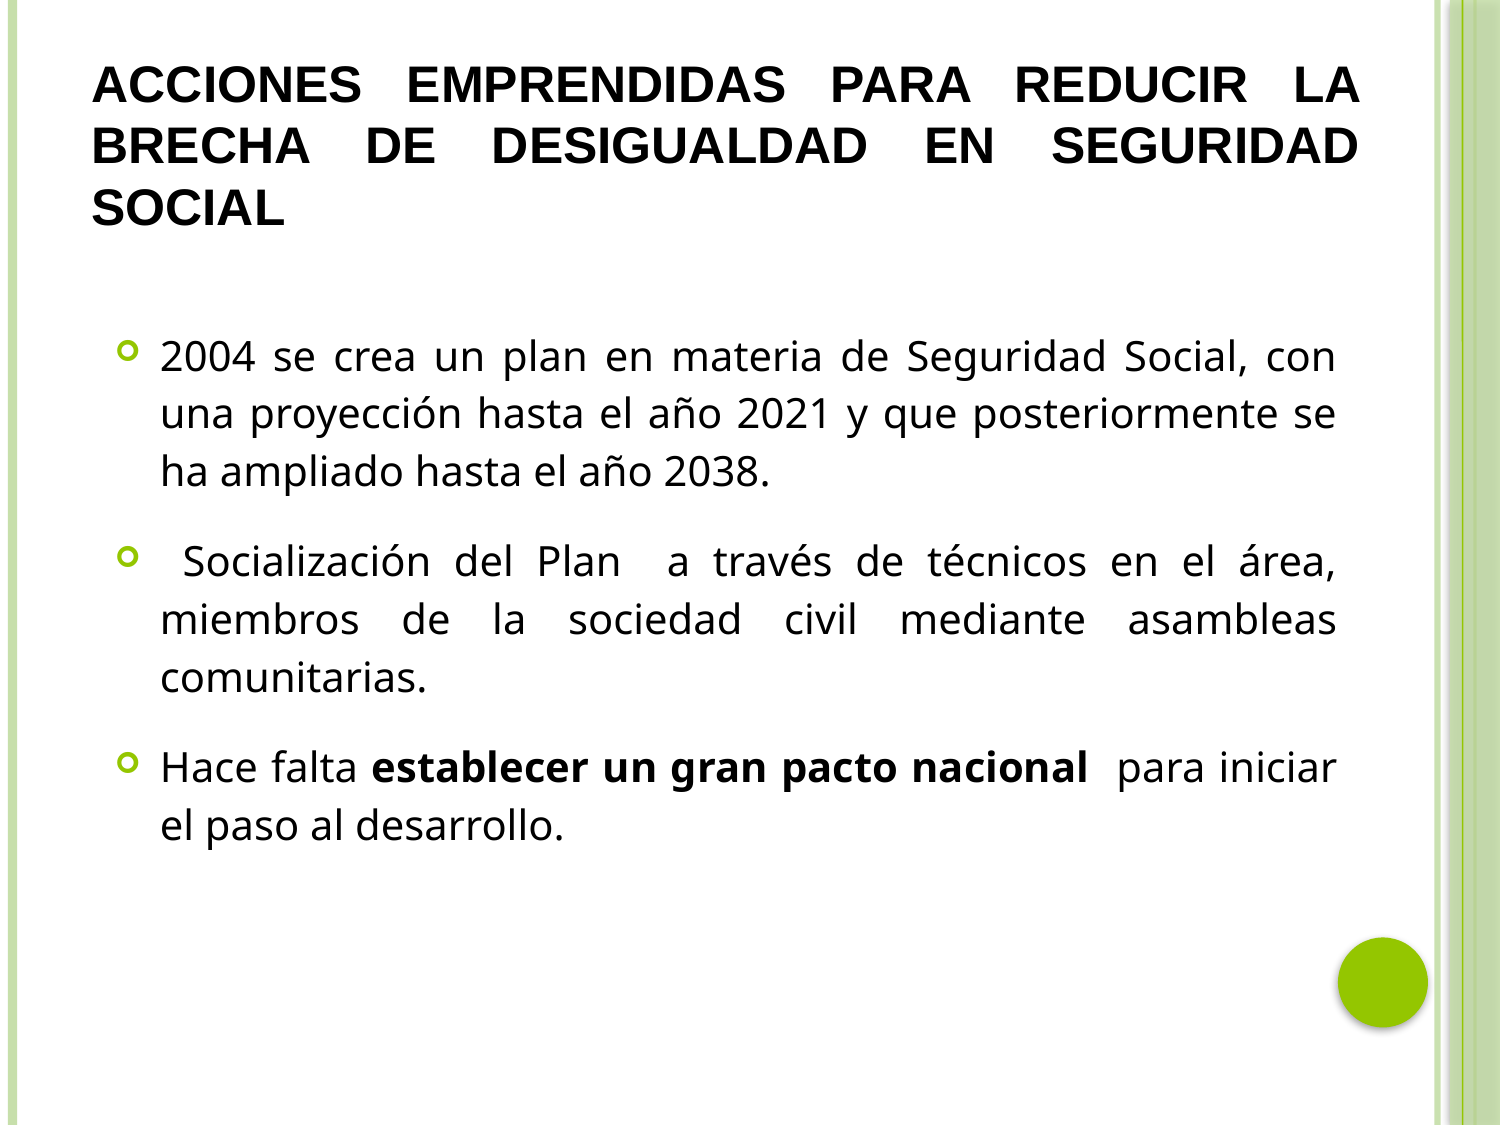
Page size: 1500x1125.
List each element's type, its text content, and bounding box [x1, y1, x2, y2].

title Acciones emprendidas para reducir la brecha de desigualdad en Seguridad Social [76, 42, 1376, 244]
list 2004 se crea un plan en materia de Seguridad Social, con una proyección hasta el año 2021 y que posteriormente se ha ampliado hasta el año 2038. Socialización del Plan a través de técnicos en el área, miembros de la sociedad civil mediante asambleas comunitarias. Hace falta establecer un gran pacto nacional para iniciar el paso al desarrollo. [100, 314, 1353, 929]
